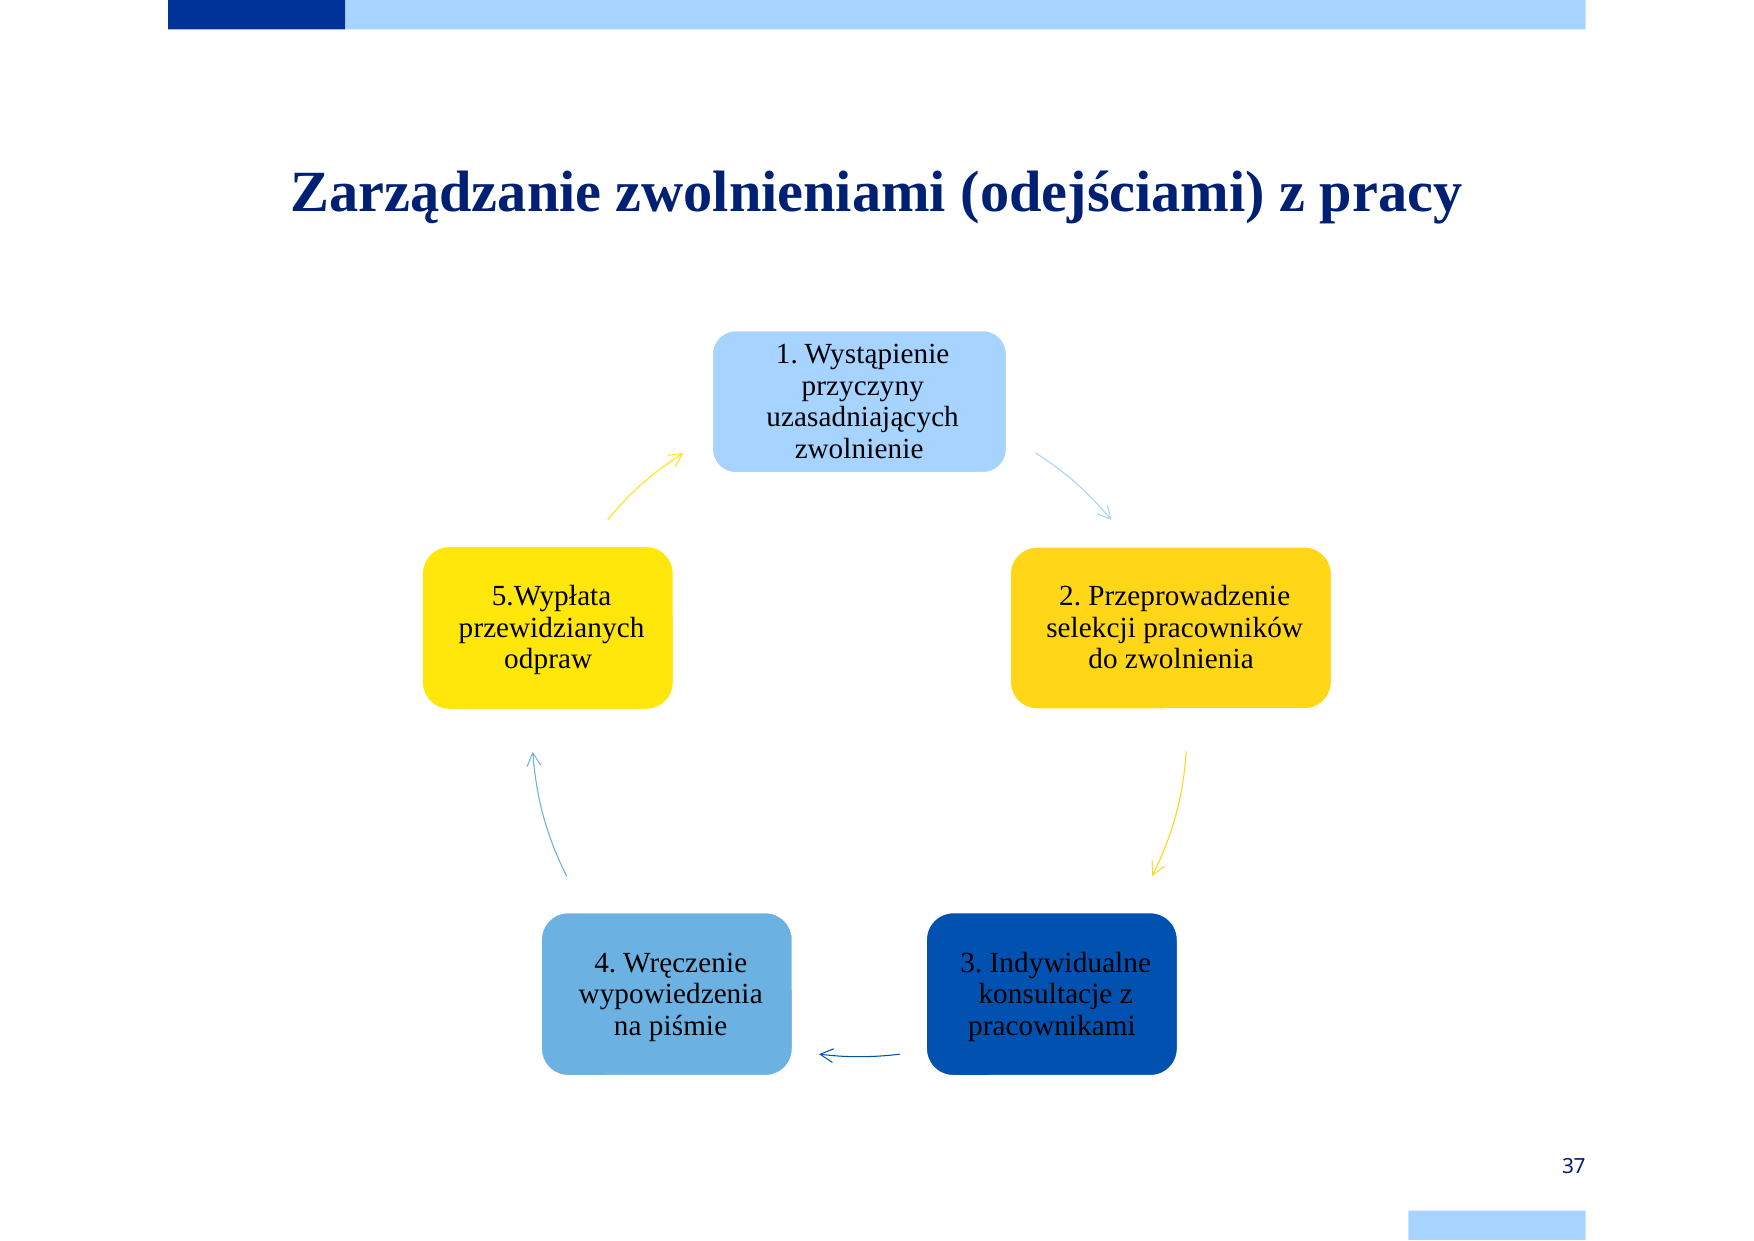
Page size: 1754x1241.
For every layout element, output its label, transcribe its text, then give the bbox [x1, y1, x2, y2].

slide_number 37 [1408, 1151, 1586, 1182]
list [168, 324, 1586, 1093]
title Zarządzanie zwolnieniami (odejściami) z pracy [168, 147, 1586, 324]
